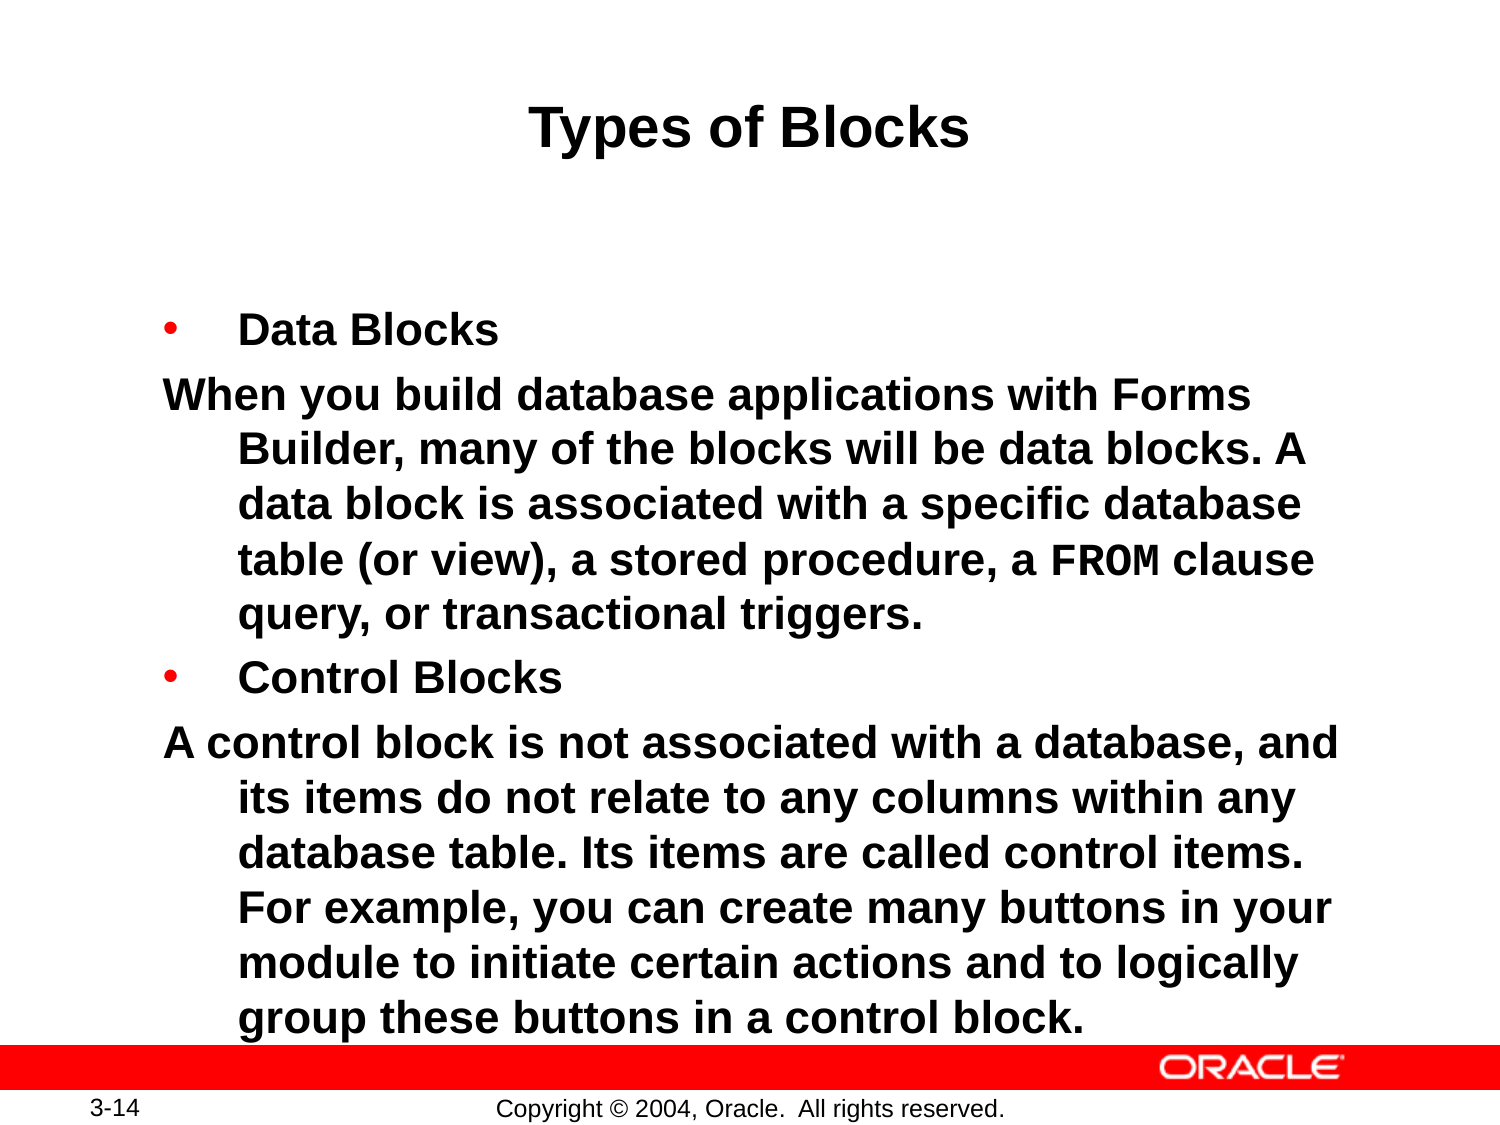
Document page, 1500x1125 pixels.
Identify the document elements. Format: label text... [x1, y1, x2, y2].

title Types of Blocks [149, 87, 1351, 232]
list Data Blocks When you build database applications with Forms Builder, many of the blocks will be data blocks. A data block is associated with a specific database table (or view), a stored procedure, a FROM clause query, or transactional triggers. Control Blocks A control block is not associated with a database, and its items do not relate to any columns within any database table. Its items are called control items. For example, you can create many buttons in your module to initiate certain actions and to logically group these buttons in a control block. [141, 297, 1351, 1125]
